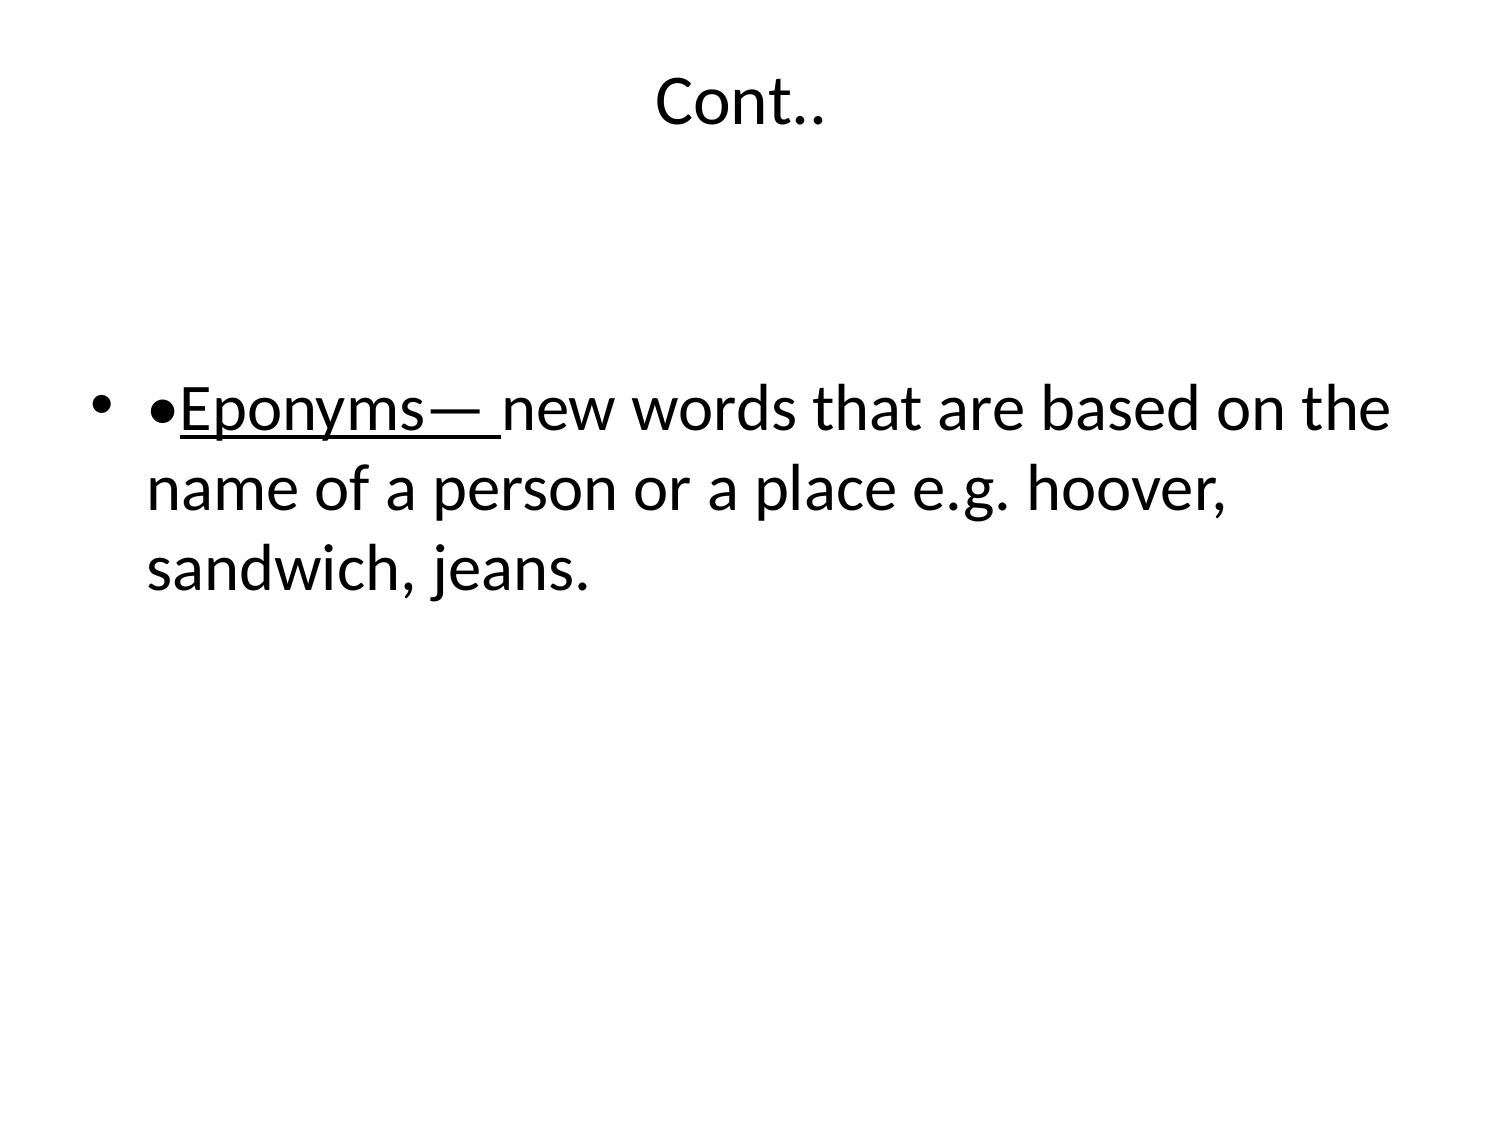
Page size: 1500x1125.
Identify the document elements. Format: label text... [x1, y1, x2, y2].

list •Eponyms— new words that are based on the name of a person or a place e.g. hoover, sandwich, jeans. [75, 262, 1425, 1005]
title Cont.. [75, 45, 1425, 233]
